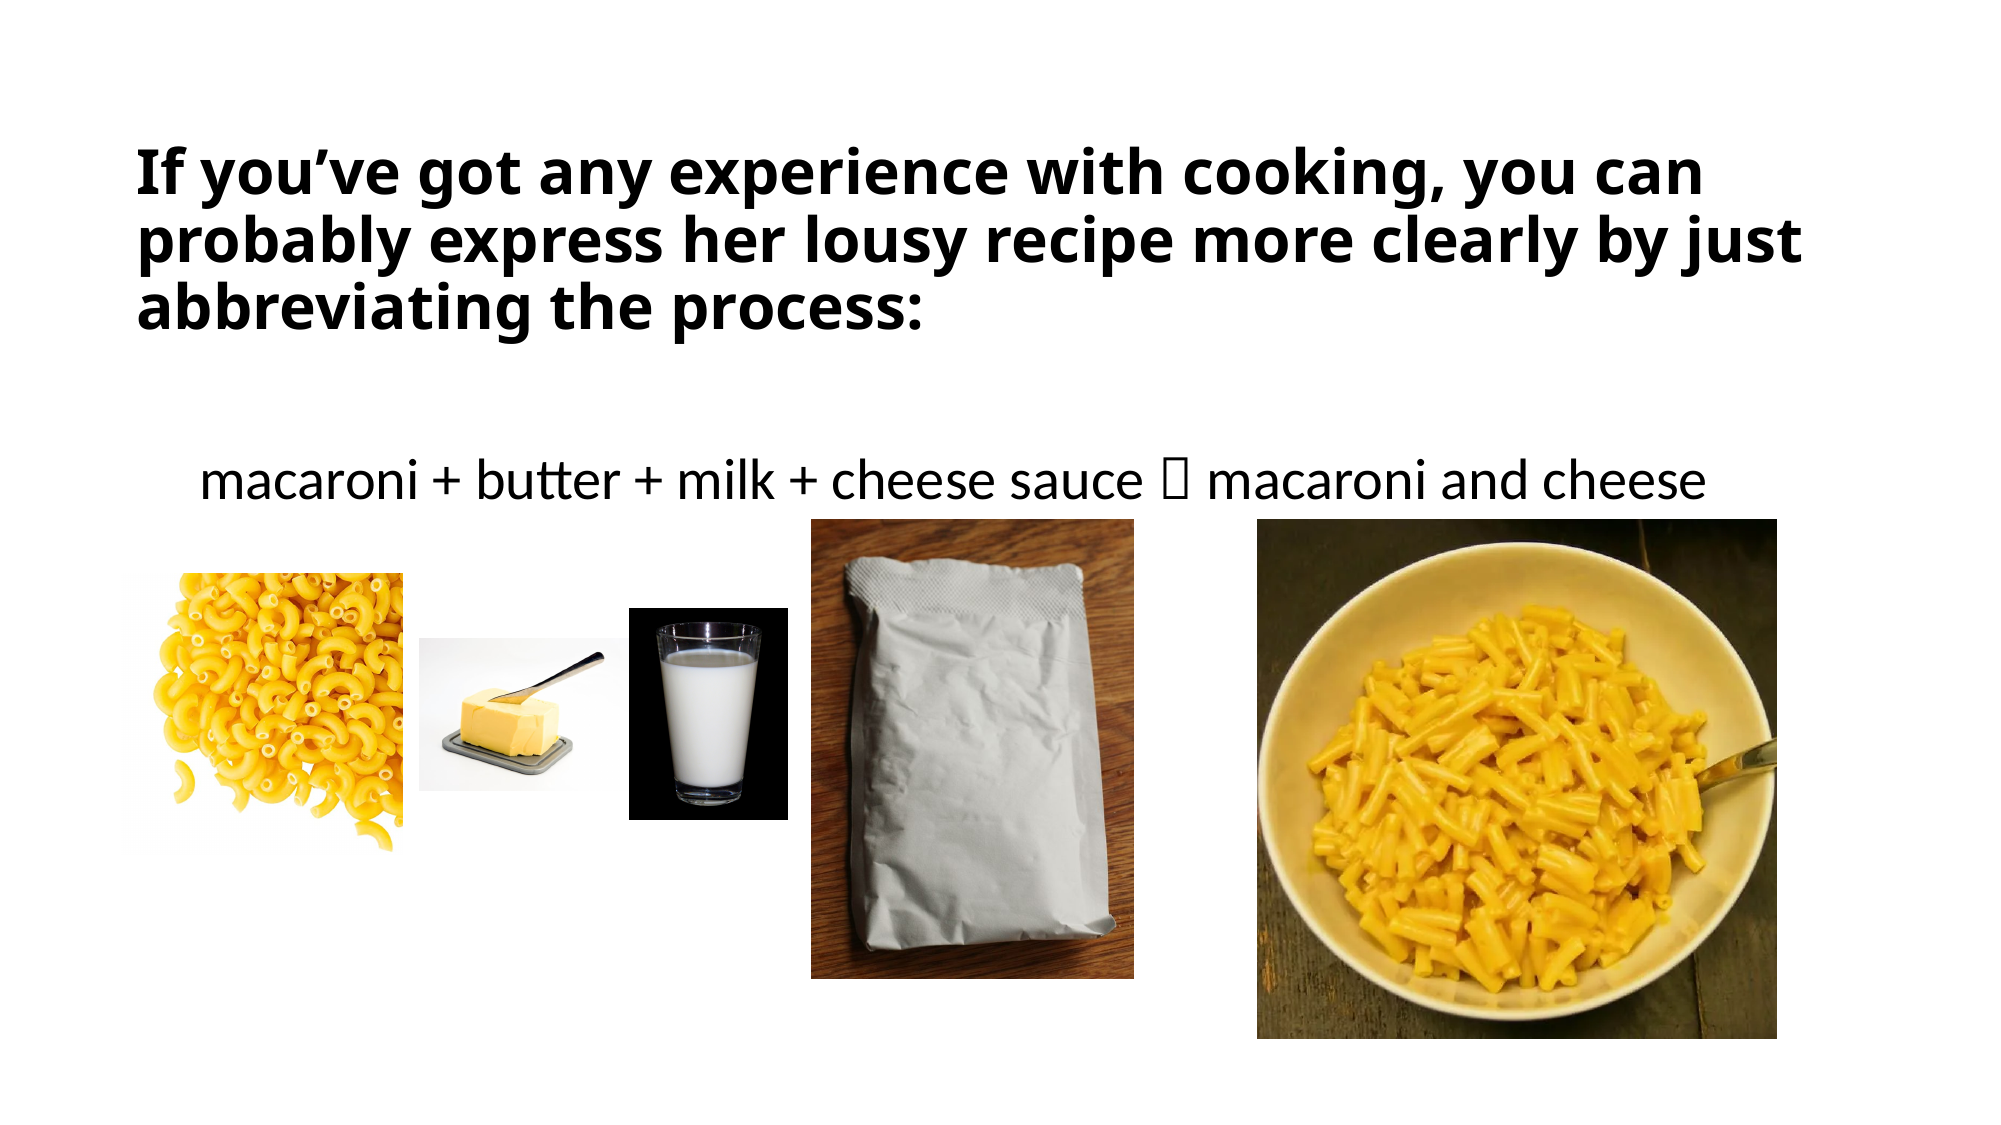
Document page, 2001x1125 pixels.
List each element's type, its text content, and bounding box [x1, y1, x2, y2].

picture [1257, 519, 1777, 1039]
picture [419, 608, 788, 820]
text_box macaroni + butter + milk + cheese sauce  macaroni and cheese [59, 433, 1849, 519]
title If you’ve got any experience with cooking, you can probably express her lousy recipe more clearly by just abbreviating the process: [121, 133, 1847, 351]
picture [121, 573, 403, 855]
picture [811, 519, 1134, 979]
